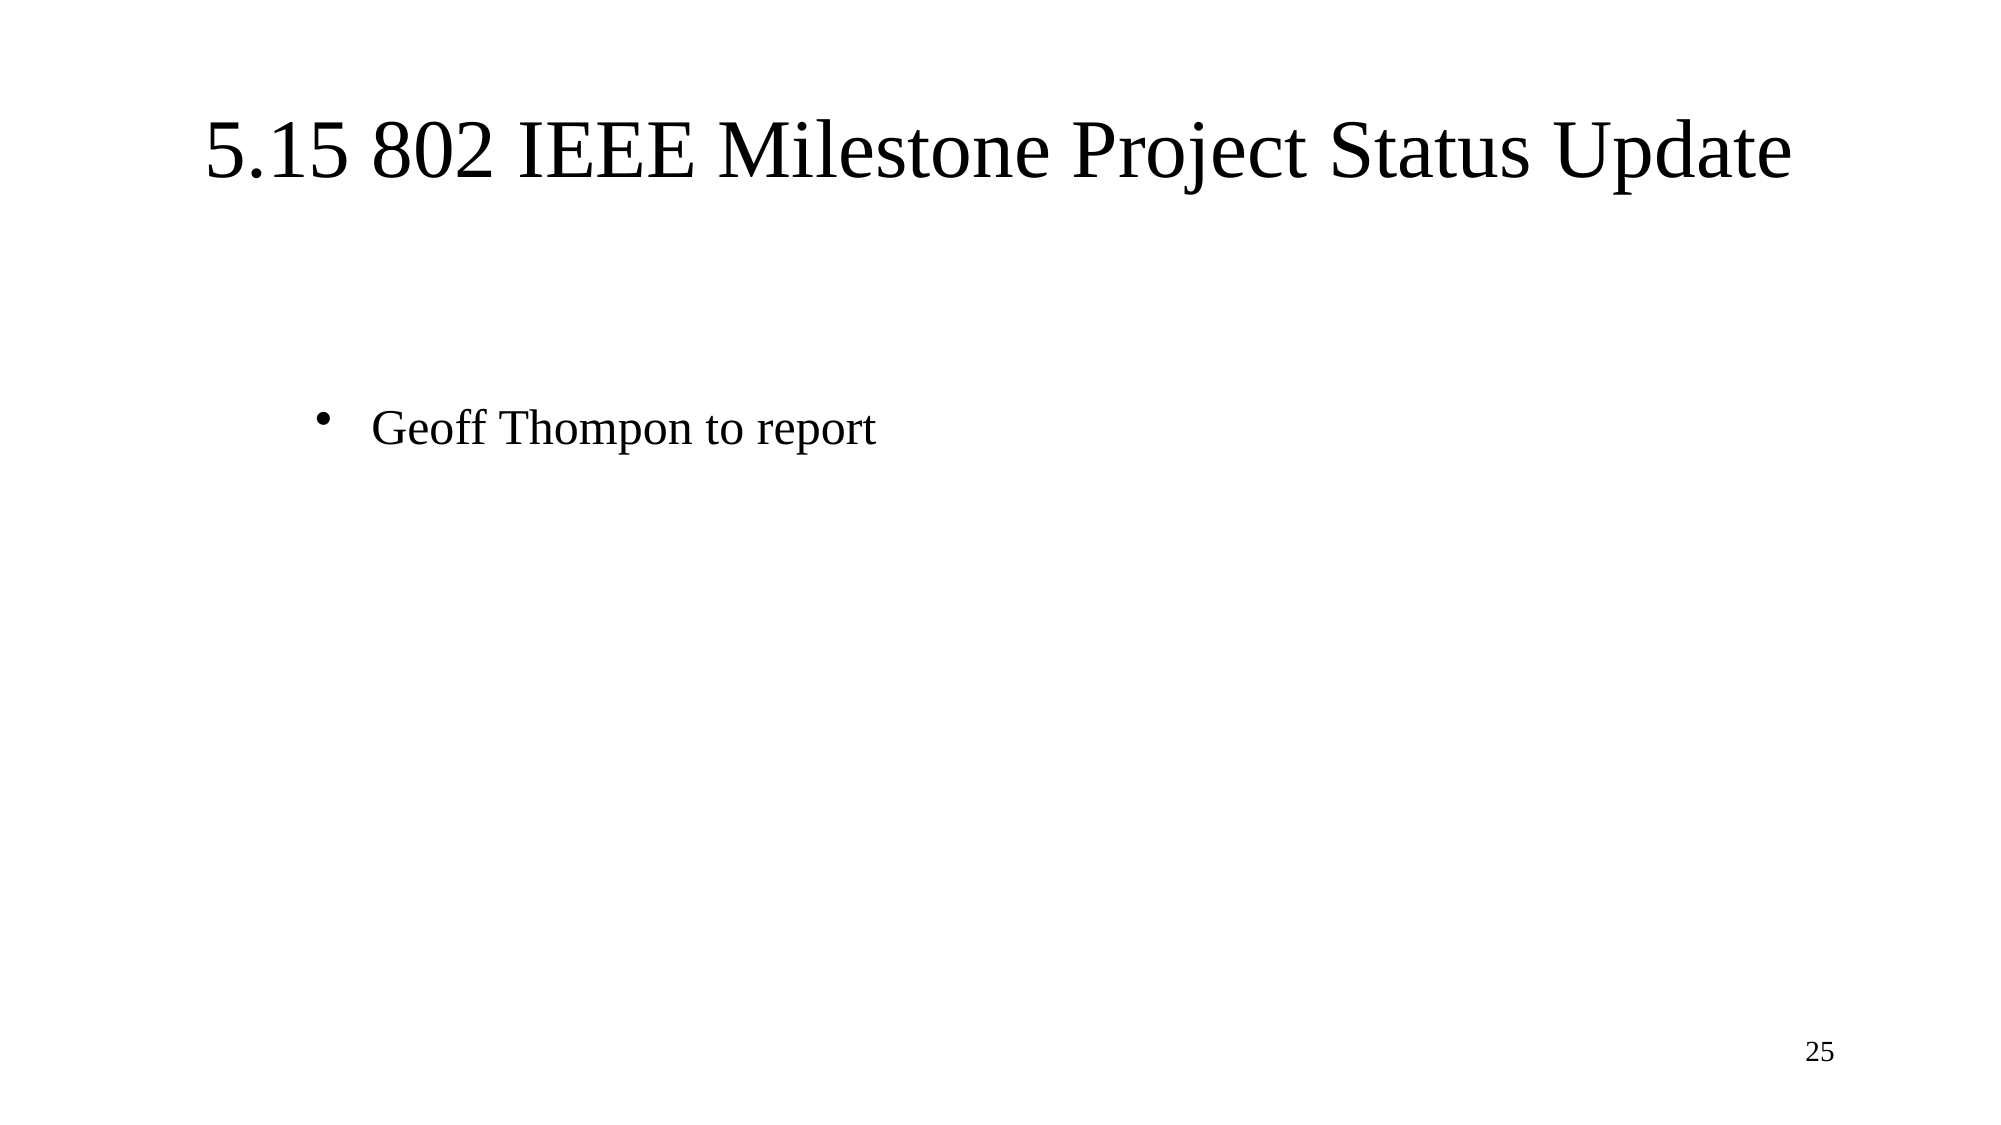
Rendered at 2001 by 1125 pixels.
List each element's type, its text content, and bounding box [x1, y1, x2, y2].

slide_number 25 [1433, 1024, 1851, 1101]
list Geoff Thompon to report [299, 387, 1713, 1088]
title 5.15 802 IEEE Milestone Project Status Update [87, 49, 1913, 238]
